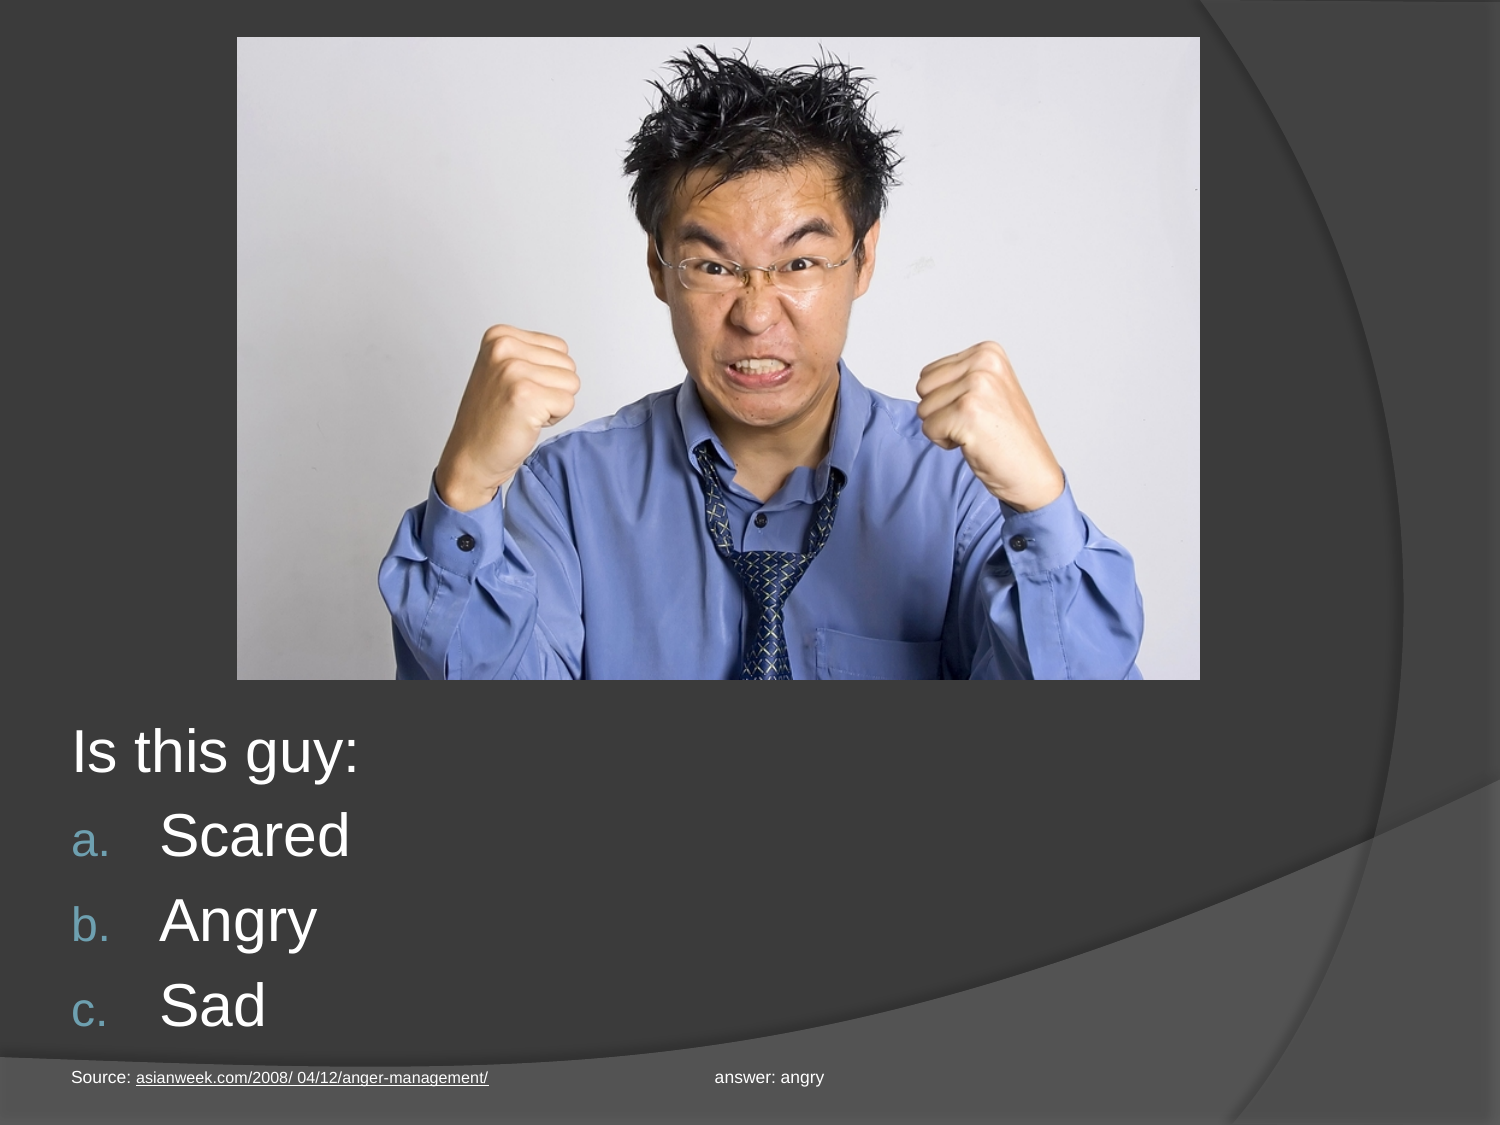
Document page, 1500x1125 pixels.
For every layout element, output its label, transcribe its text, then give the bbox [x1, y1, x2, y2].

picture [237, 37, 1201, 680]
list Is this guy: Scared Angry Sad Source: asianweek.com/2008/ 04/12/anger-management/ answer: angry [50, 704, 1500, 1125]
